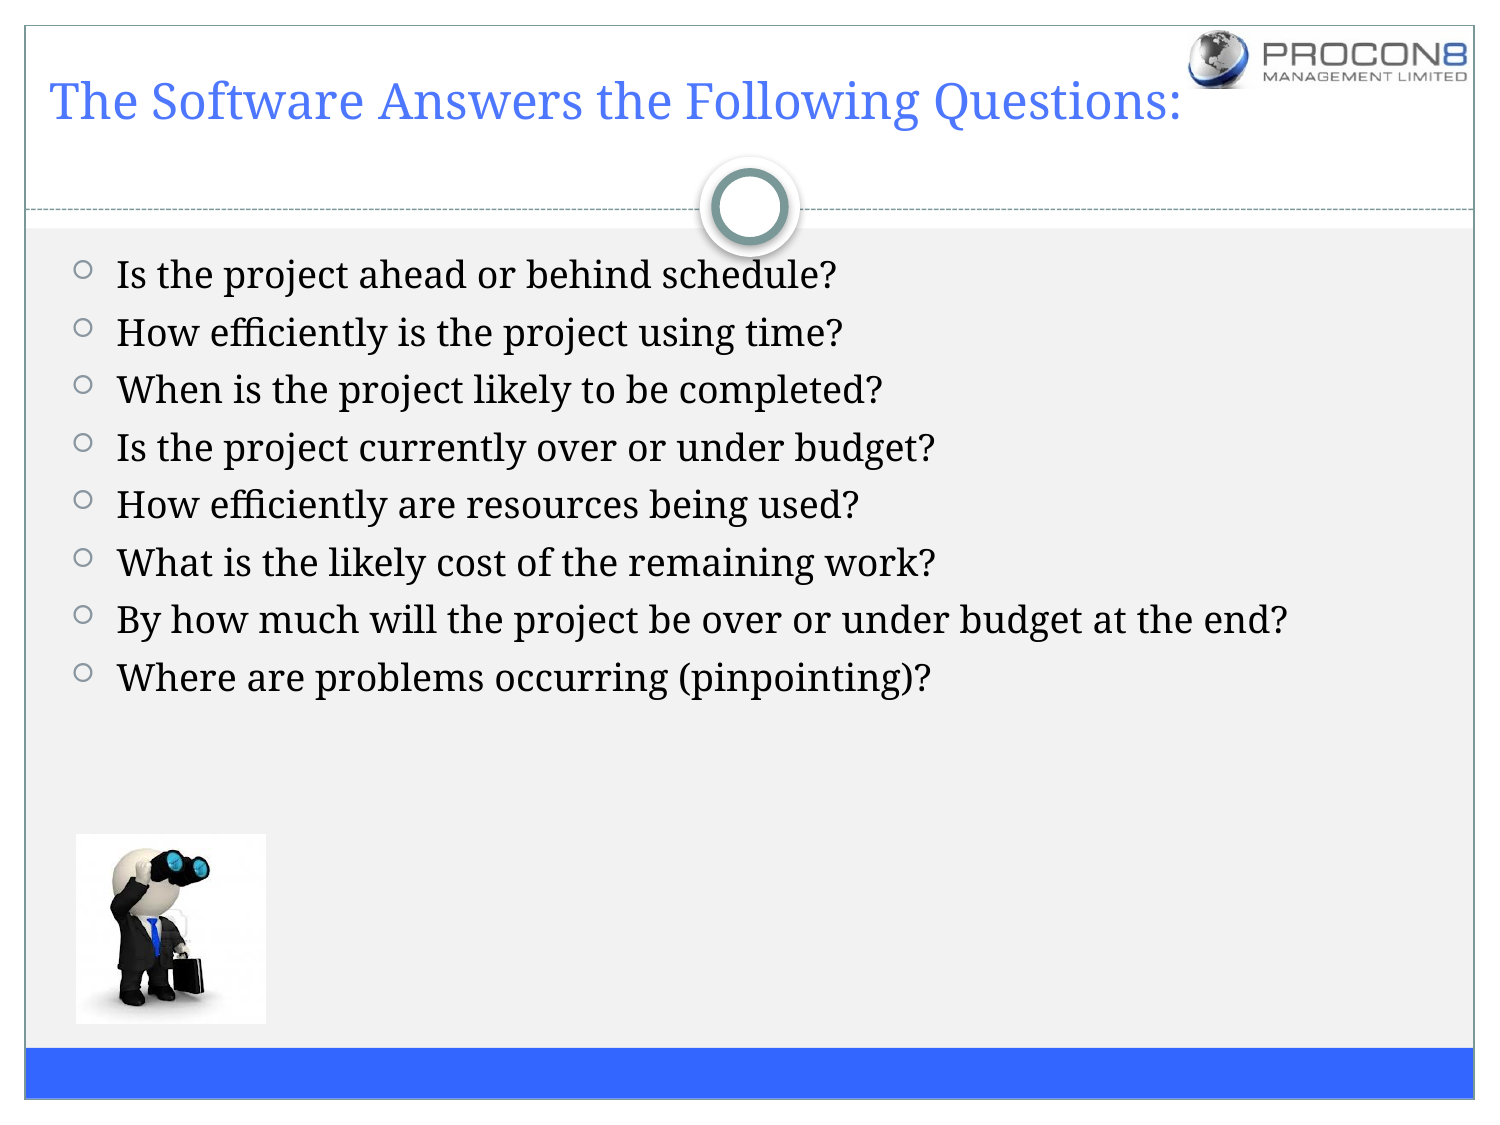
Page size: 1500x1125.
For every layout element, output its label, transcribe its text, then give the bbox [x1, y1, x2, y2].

picture [76, 833, 266, 1024]
list Is the project ahead or behind schedule? How efficiently is the project using time? When is the project likely to be completed? Is the project currently over or under budget? How efficiently are resources being used? What is the likely cost of the remaining work? By how much will the project be over or under budget at the end? Where are problems occurring (pinpointing)? [41, 243, 1419, 896]
title The Software Answers the Following Questions: [49, 37, 1450, 162]
picture [1186, 30, 1471, 89]
